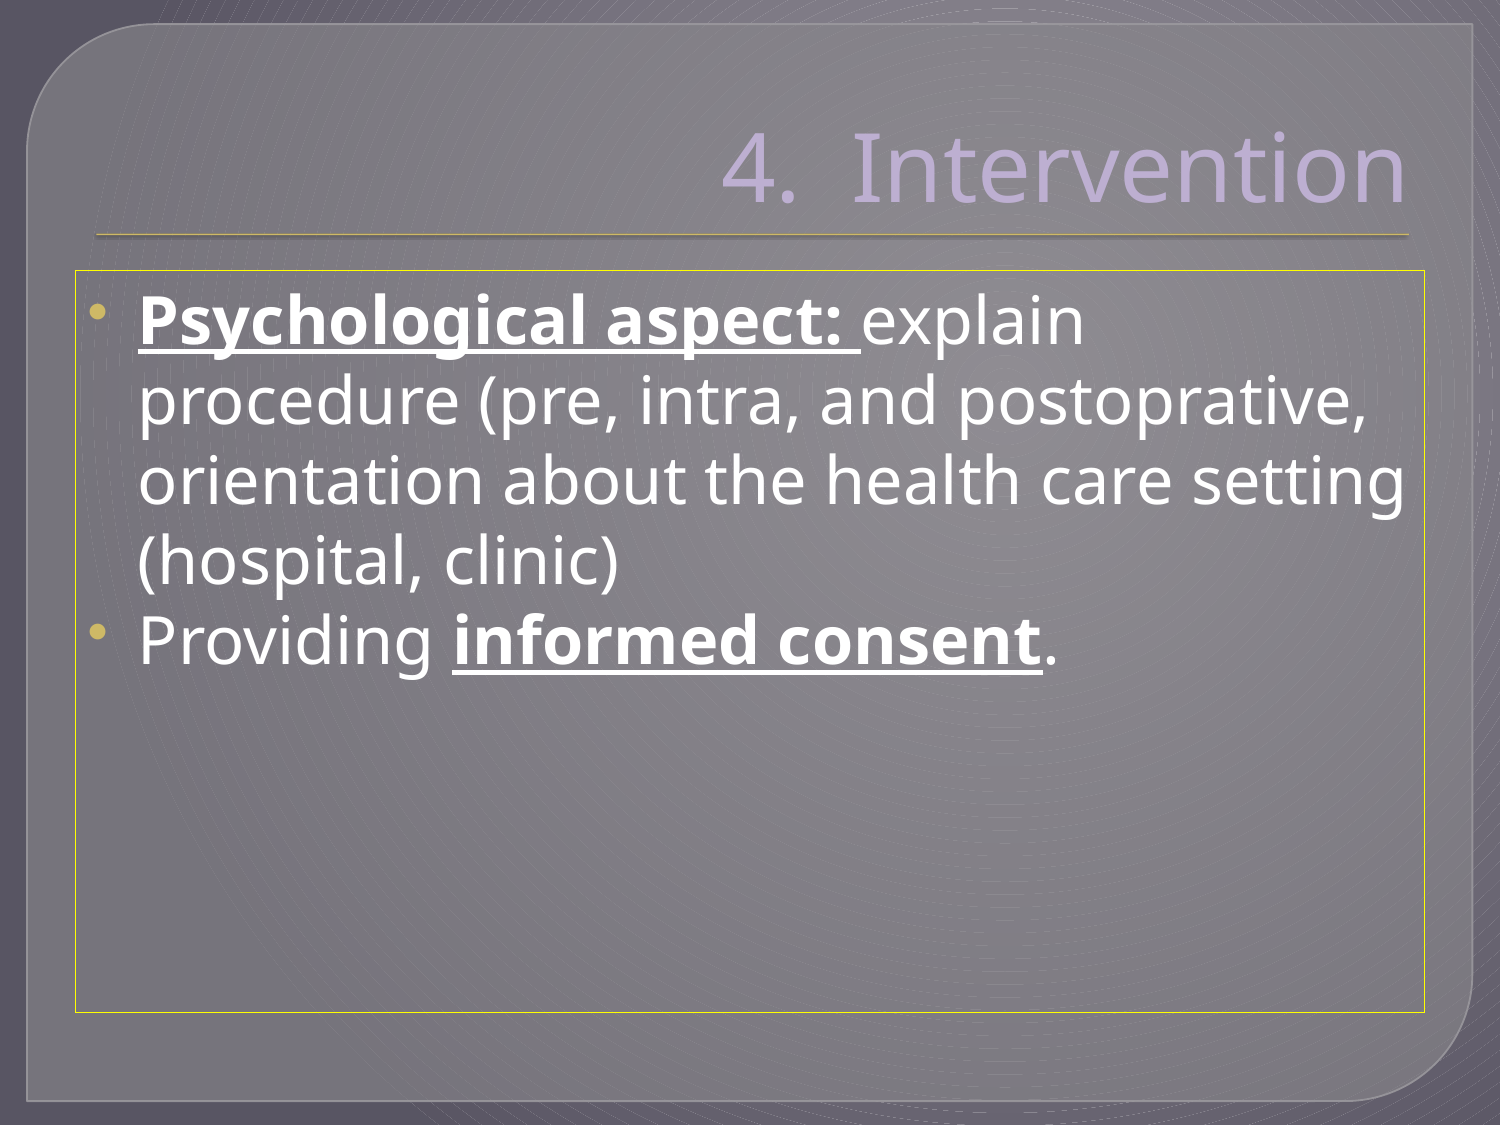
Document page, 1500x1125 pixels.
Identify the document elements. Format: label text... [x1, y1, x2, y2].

list Psychological aspect: explain procedure (pre, intra, and postoprative, orientation about the health care setting (hospital, clinic) Providing informed consent. [75, 270, 1425, 1013]
title 4. Intervention [75, 41, 1425, 230]
